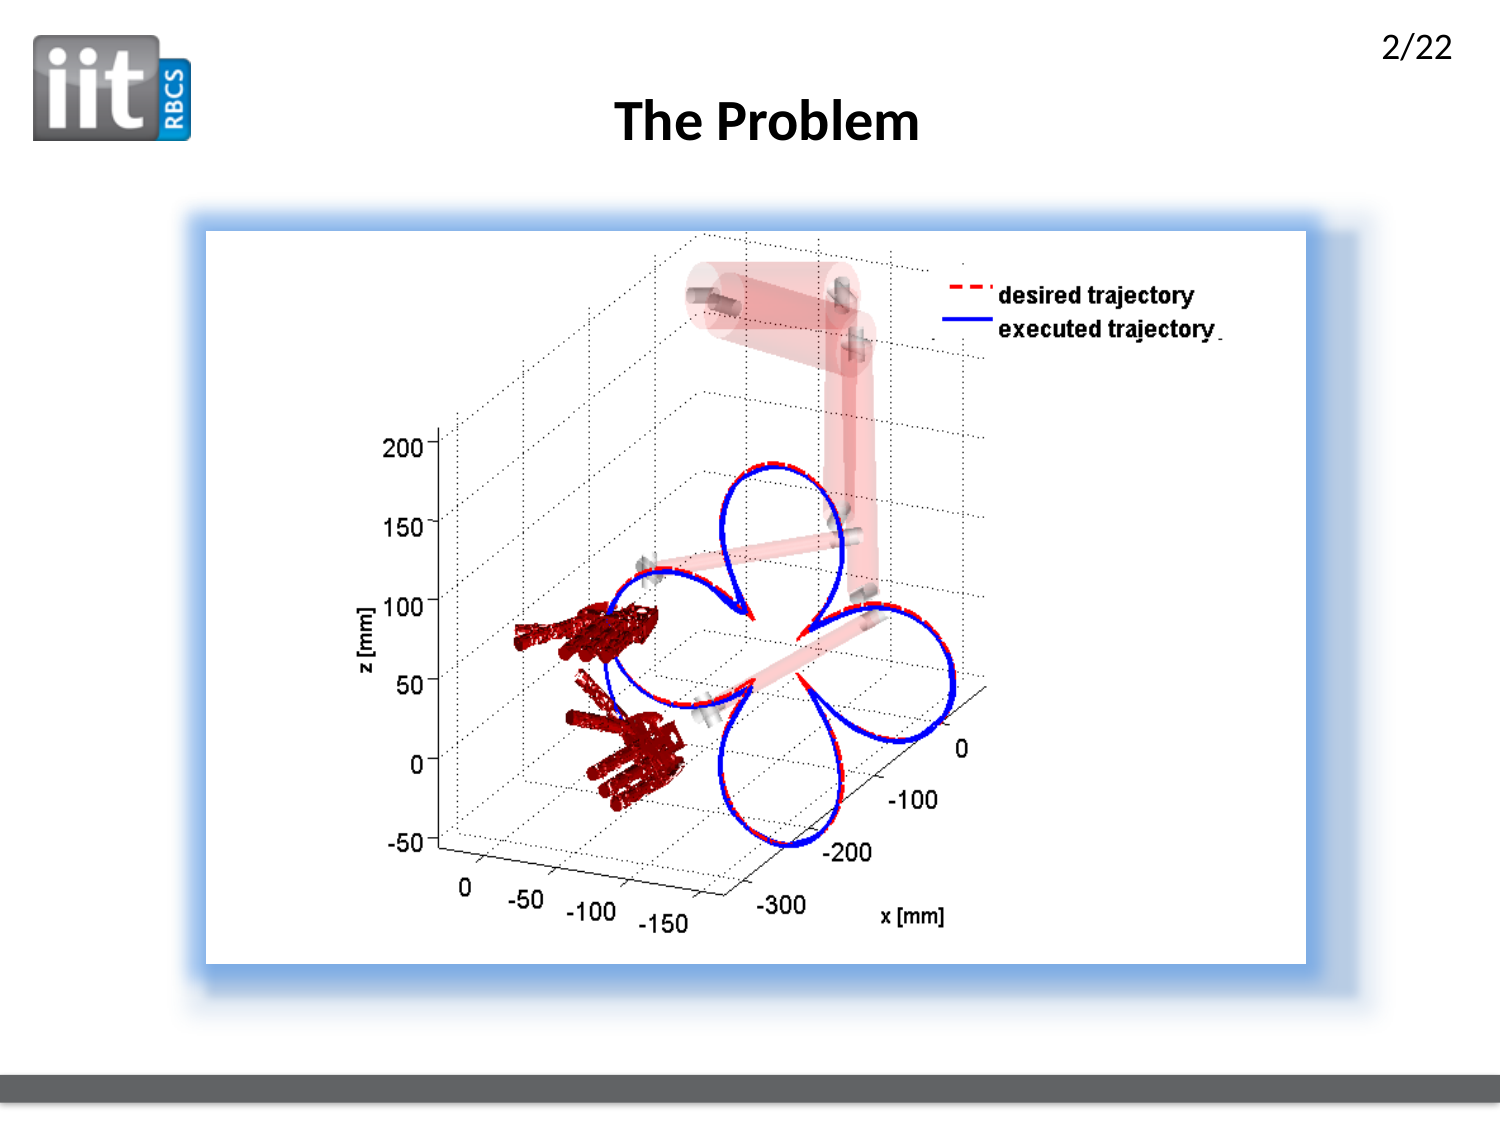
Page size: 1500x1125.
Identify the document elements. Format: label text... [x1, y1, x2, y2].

slide_number 2/22 [1366, 14, 1500, 69]
text_box The Problem [301, 75, 1235, 160]
picture [206, 231, 1306, 965]
picture [33, 35, 191, 141]
